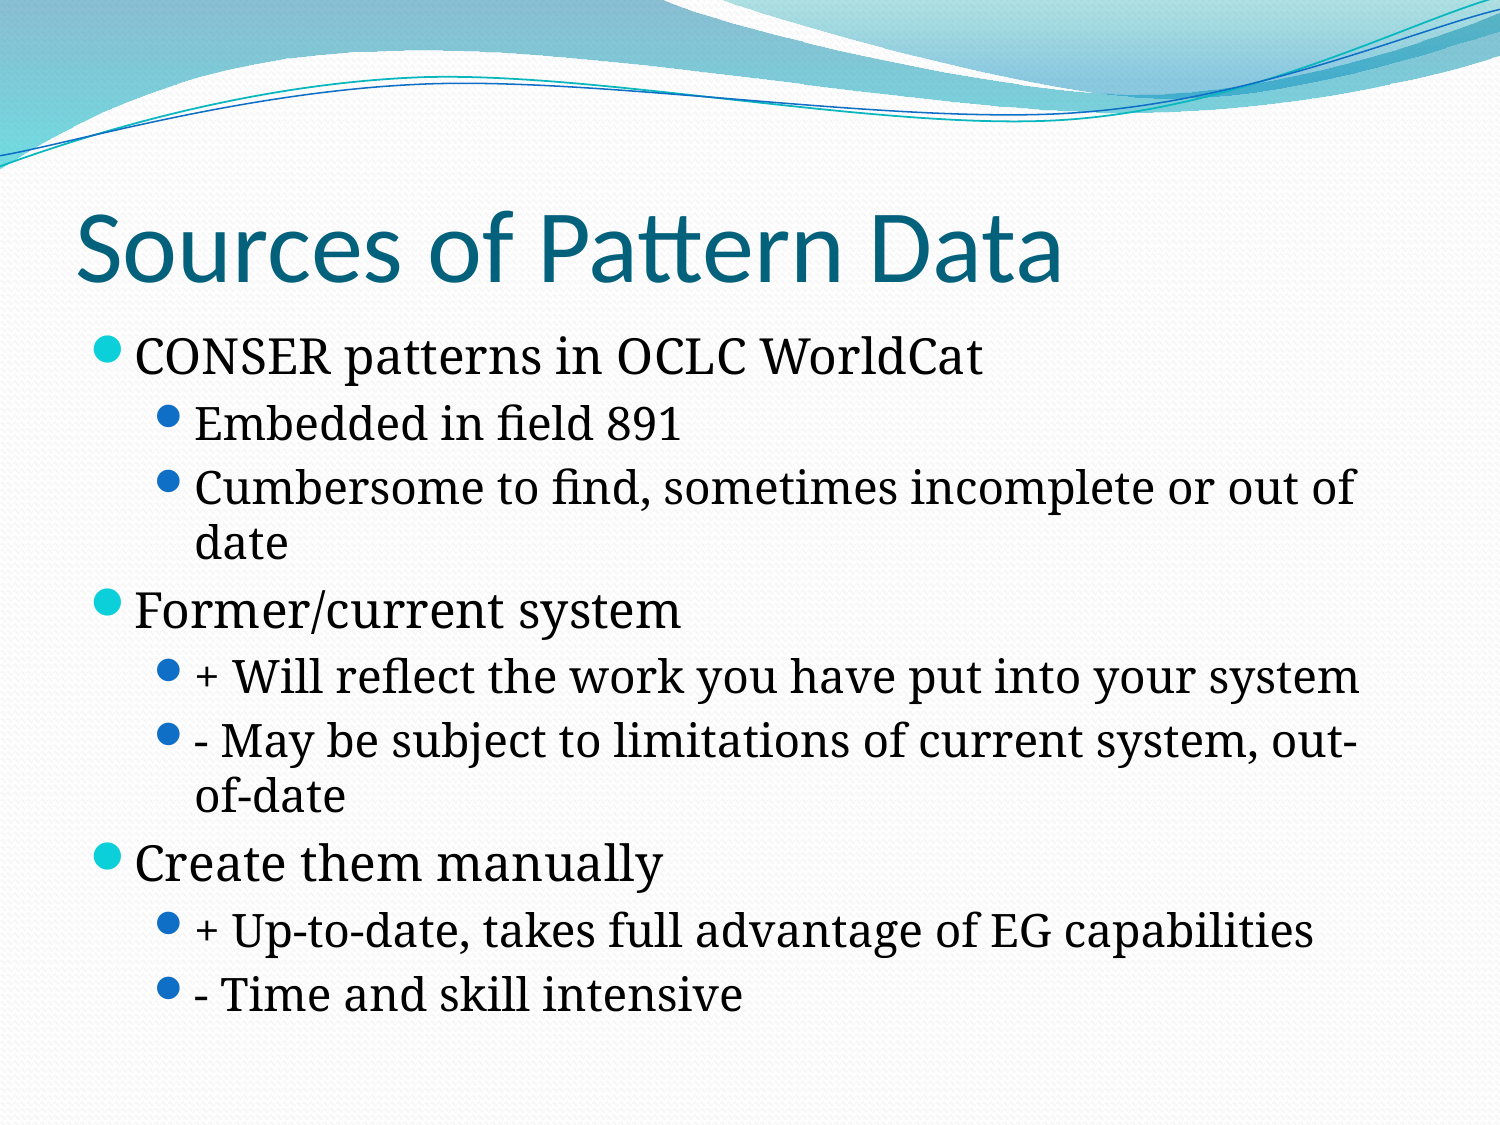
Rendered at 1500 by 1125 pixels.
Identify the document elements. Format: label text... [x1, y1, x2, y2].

title Sources of Pattern Data [75, 115, 1425, 303]
list CONSER patterns in OCLC WorldCat Embedded in field 891 Cumbersome to find, sometimes incomplete or out of date Former/current system + Will reflect the work you have put into your system - May be subject to limitations of current system, out-of-date Create them manually + Up-to-date, takes full advantage of EG capabilities - Time and skill intensive [75, 317, 1425, 1038]
